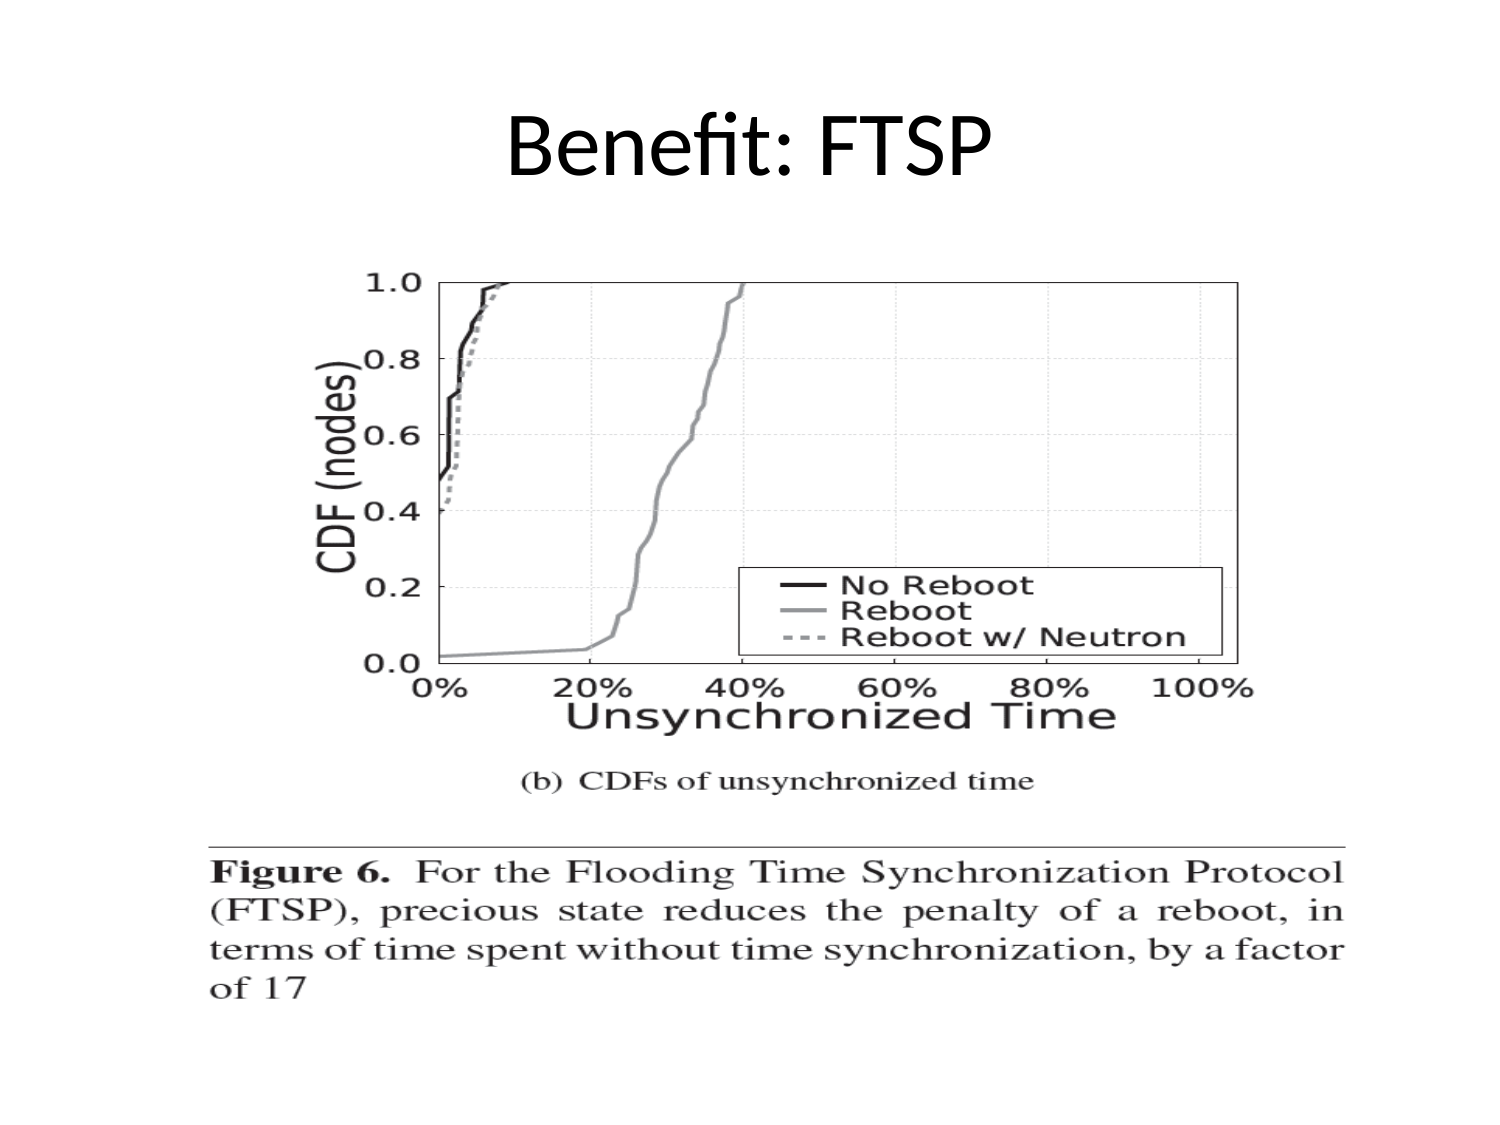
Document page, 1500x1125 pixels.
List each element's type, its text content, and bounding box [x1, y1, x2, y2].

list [187, 262, 1363, 1006]
title Benefit: FTSP [75, 45, 1425, 233]
